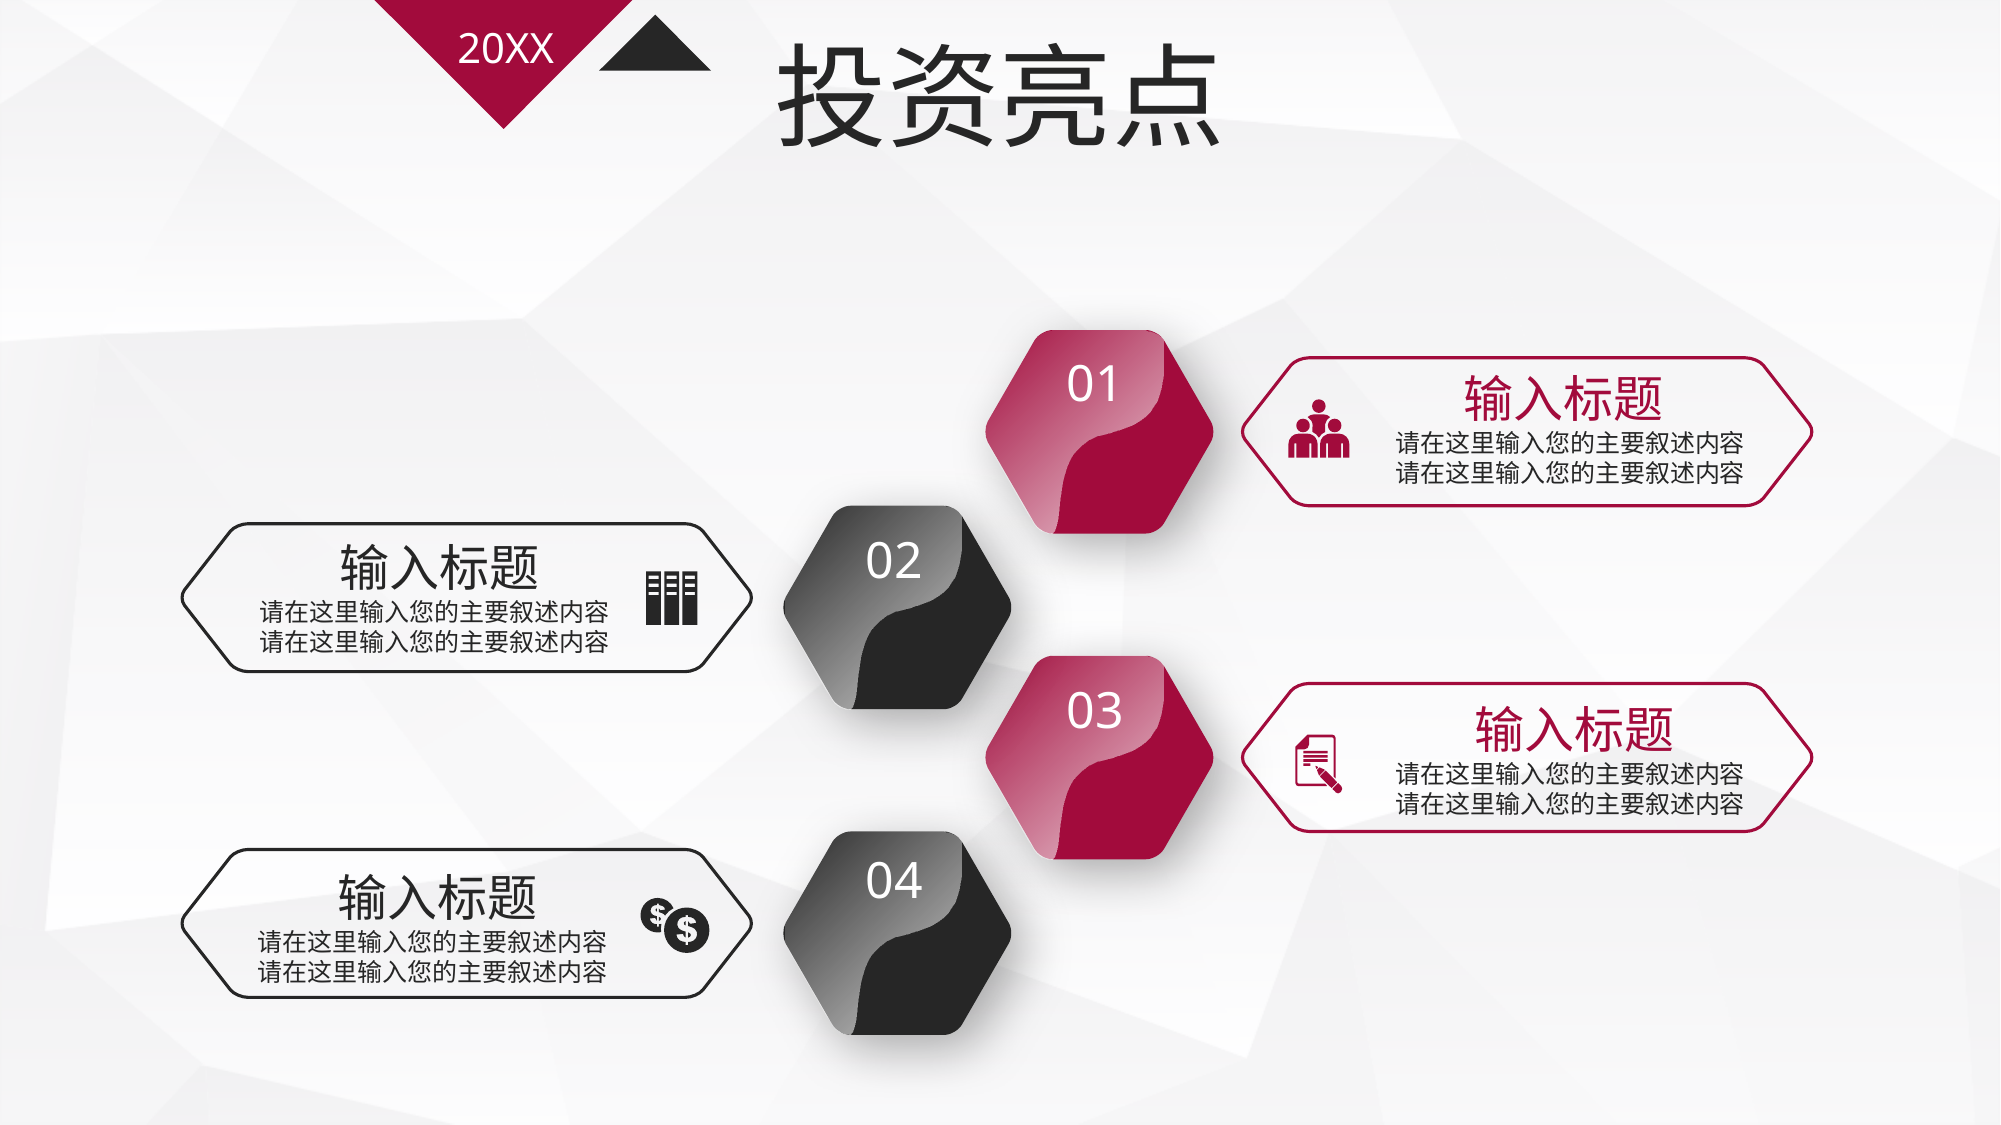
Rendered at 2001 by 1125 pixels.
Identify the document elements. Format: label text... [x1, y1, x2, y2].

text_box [782, 505, 1013, 710]
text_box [182, 849, 752, 1077]
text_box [1242, 683, 1812, 909]
text_box [373, 0, 634, 69]
picture [0, 0, 2001, 1125]
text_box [1242, 357, 1812, 578]
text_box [182, 523, 752, 746]
text_box 投资亮点 [760, 19, 1240, 169]
text_box [453, 80, 554, 131]
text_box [984, 330, 1215, 534]
text_box [596, 13, 714, 72]
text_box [782, 831, 1013, 1035]
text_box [984, 655, 1215, 860]
text_box 20XX [442, 14, 570, 80]
